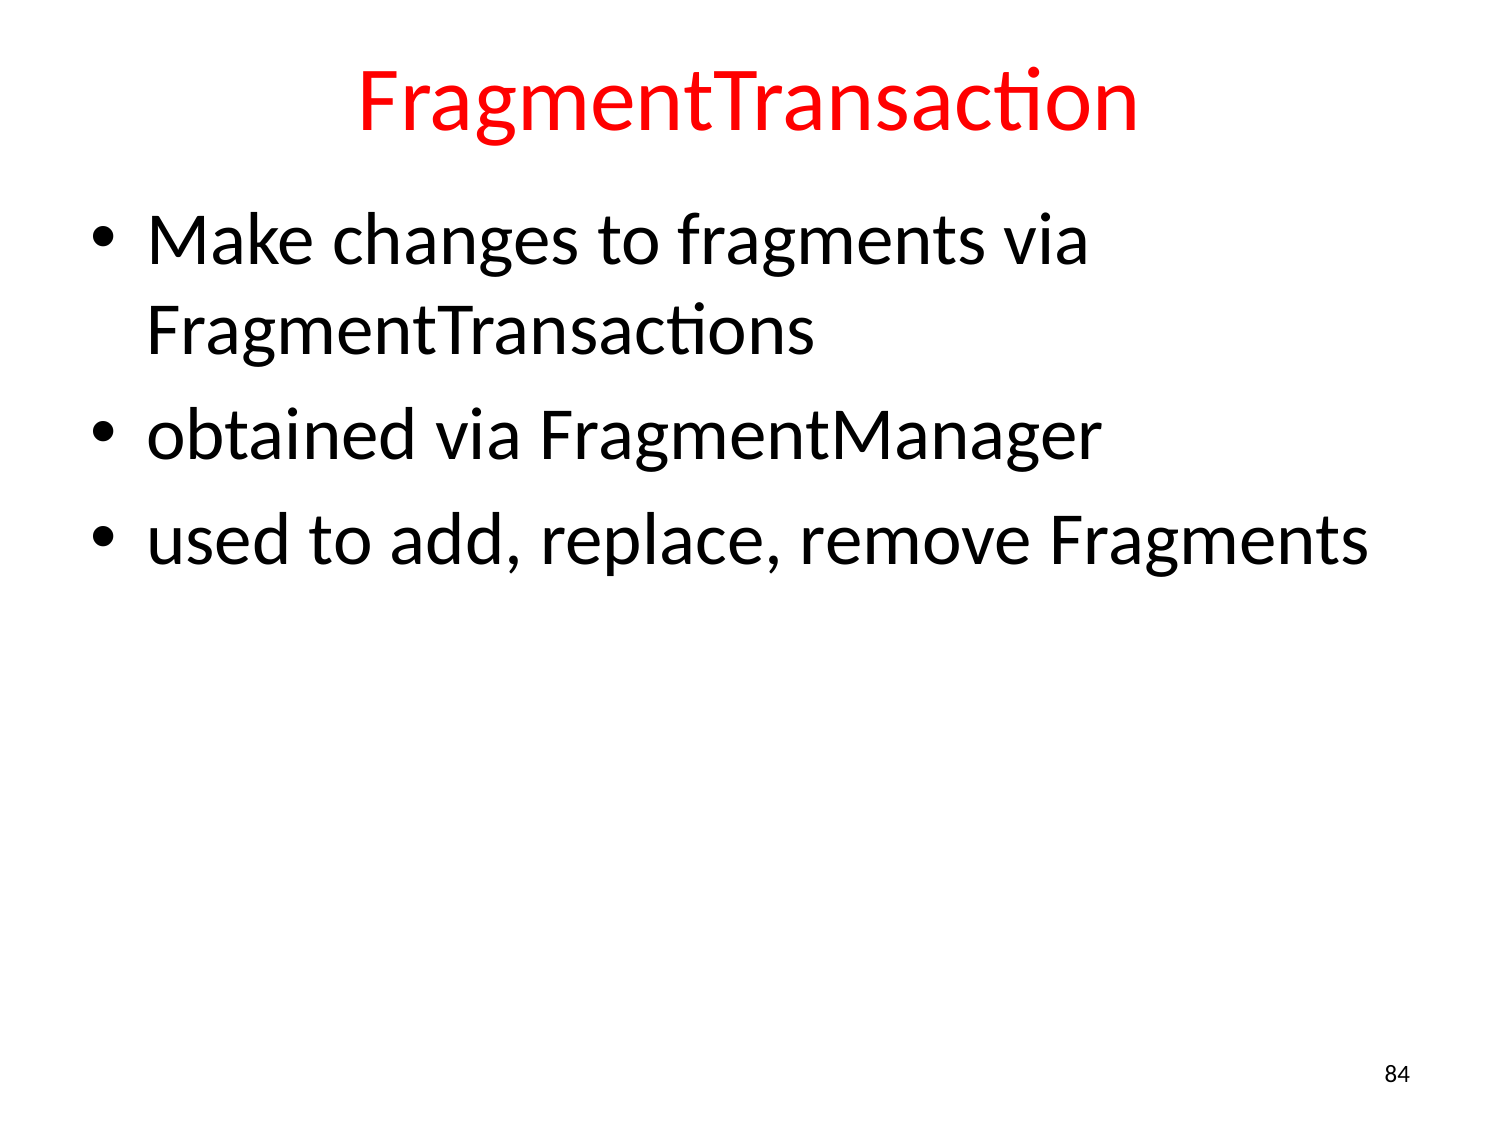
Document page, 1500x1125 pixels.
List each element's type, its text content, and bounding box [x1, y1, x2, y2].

title FragmentTransaction [75, 0, 1425, 182]
slide_number 84 [1074, 1042, 1425, 1103]
list Make changes to fragments via FragmentTransactions obtained via FragmentManager used to add, replace, remove Fragments [75, 182, 1425, 1038]
